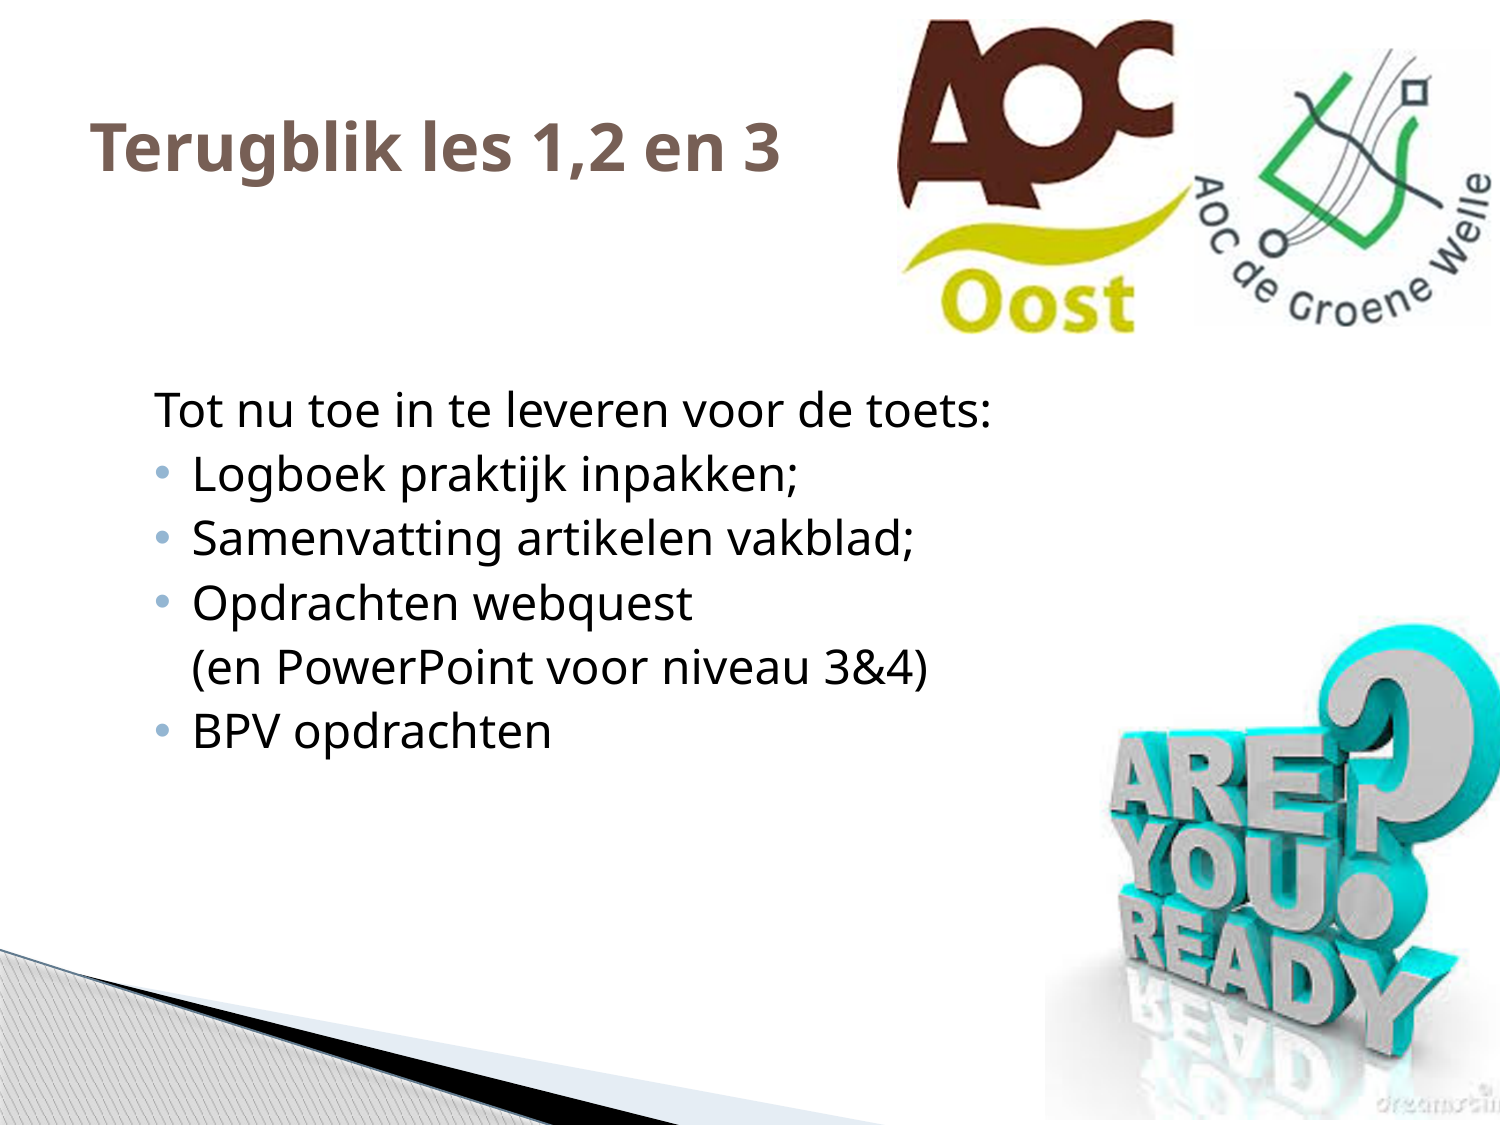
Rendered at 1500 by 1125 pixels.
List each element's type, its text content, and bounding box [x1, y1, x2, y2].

picture [1045, 598, 1500, 1120]
list Tot nu toe in te leveren voor de toets: Logboek praktijk inpakken; Samenvatting artikelen vakblad; Opdrachten webquest (en PowerPoint voor niveau 3&4) BPV opdrachten [75, 244, 1425, 986]
picture [897, 18, 1500, 357]
title Terugblik les 1,2 en 3 [75, 45, 891, 244]
